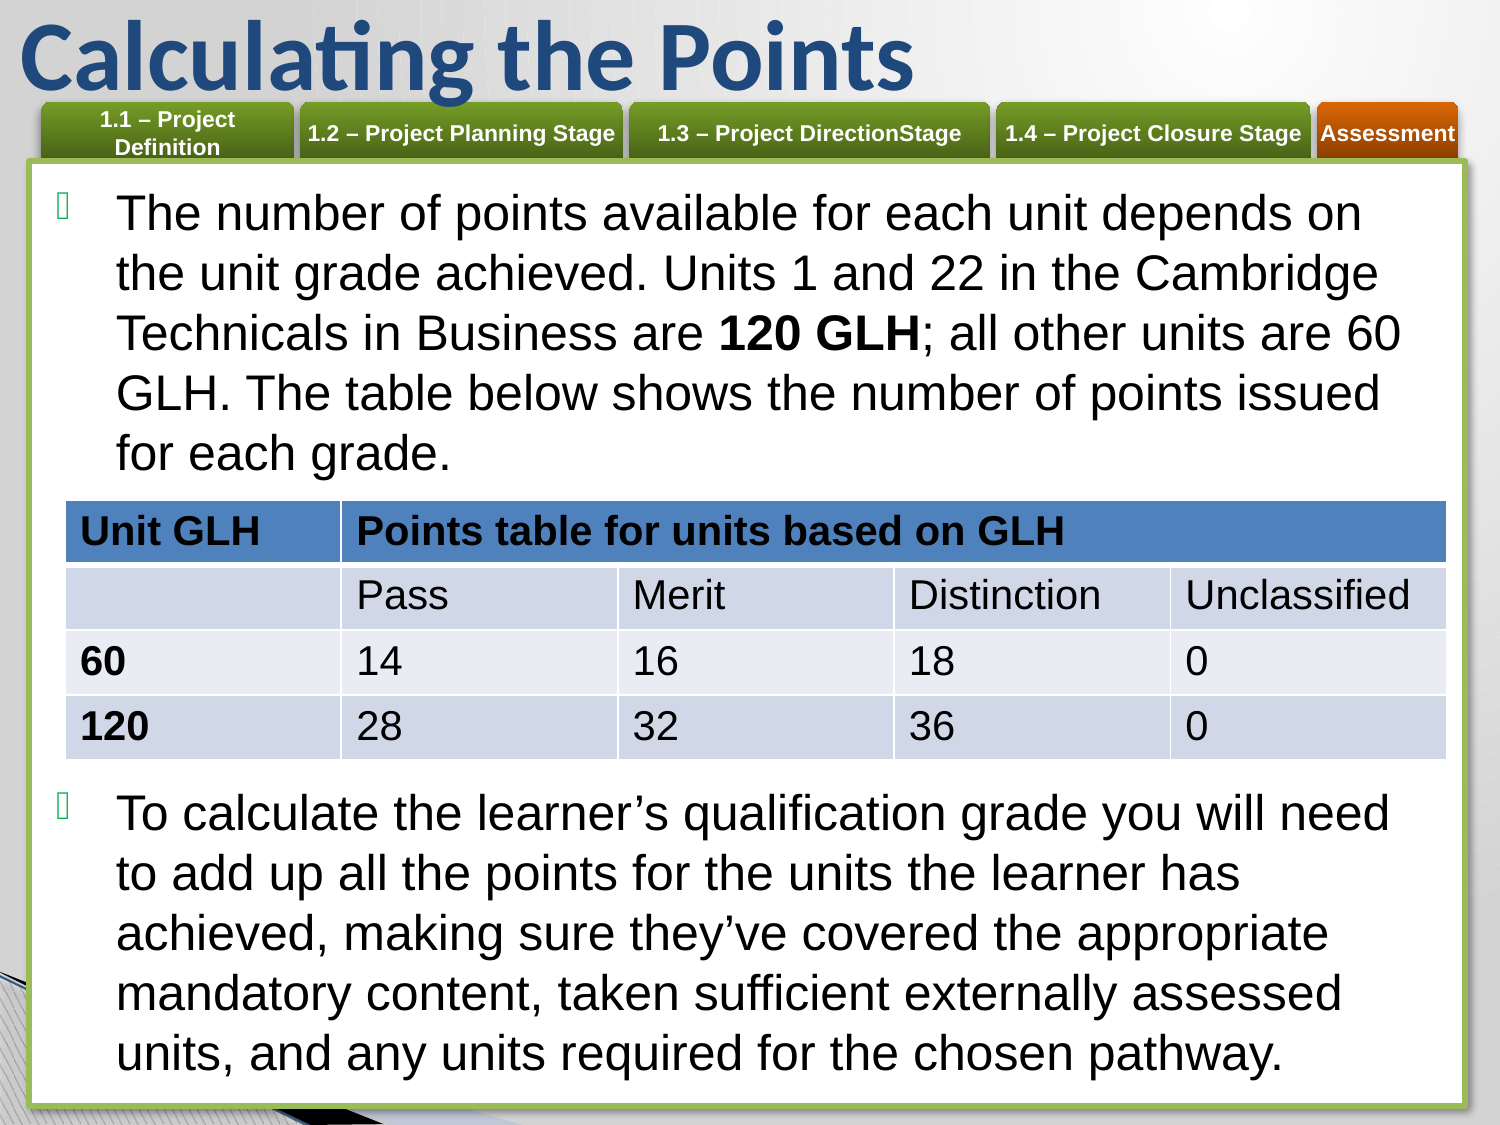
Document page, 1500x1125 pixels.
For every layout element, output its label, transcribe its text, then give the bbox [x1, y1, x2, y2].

table_cell Distinction [895, 568, 1170, 629]
table_cell Merit [619, 568, 893, 629]
table_header Unit GLH [66, 501, 340, 562]
table_cell 36 [895, 696, 1170, 759]
title Calculating the Points [5, 0, 1270, 102]
table_header Points table for units based on GLH [342, 501, 1446, 562]
text_box The number of points available for each unit depends on the unit grade achieved. Units 1 and 22 in the Cambridge Technicals in Business are 120 GLH; all other units are 60 GLH. The table below shows the number of points issued for each grade. To calculate the learner’s qualification grade you will need to add up all the points for the units the learner has achieved, making sure they’ve covered the appropriate mandatory content, taken sufficient externally assessed units, and any units required for the chosen pathway. [41, 172, 1447, 1088]
table_cell 18 [895, 631, 1170, 694]
table_cell 32 [619, 696, 893, 759]
table_cell 16 [619, 631, 893, 694]
table_cell 60 [66, 631, 340, 694]
table_cell 14 [342, 631, 617, 694]
picture [281, 1114, 303, 1125]
table_cell 120 [66, 696, 340, 759]
table_cell [66, 568, 340, 629]
text_box e [551, 0, 603, 5]
table_cell 0 [1171, 631, 1446, 694]
table_cell 0 [1171, 696, 1446, 759]
table_cell Pass [342, 568, 617, 629]
table_cell Unclassified [1171, 568, 1446, 629]
table_cell 28 [342, 696, 617, 759]
